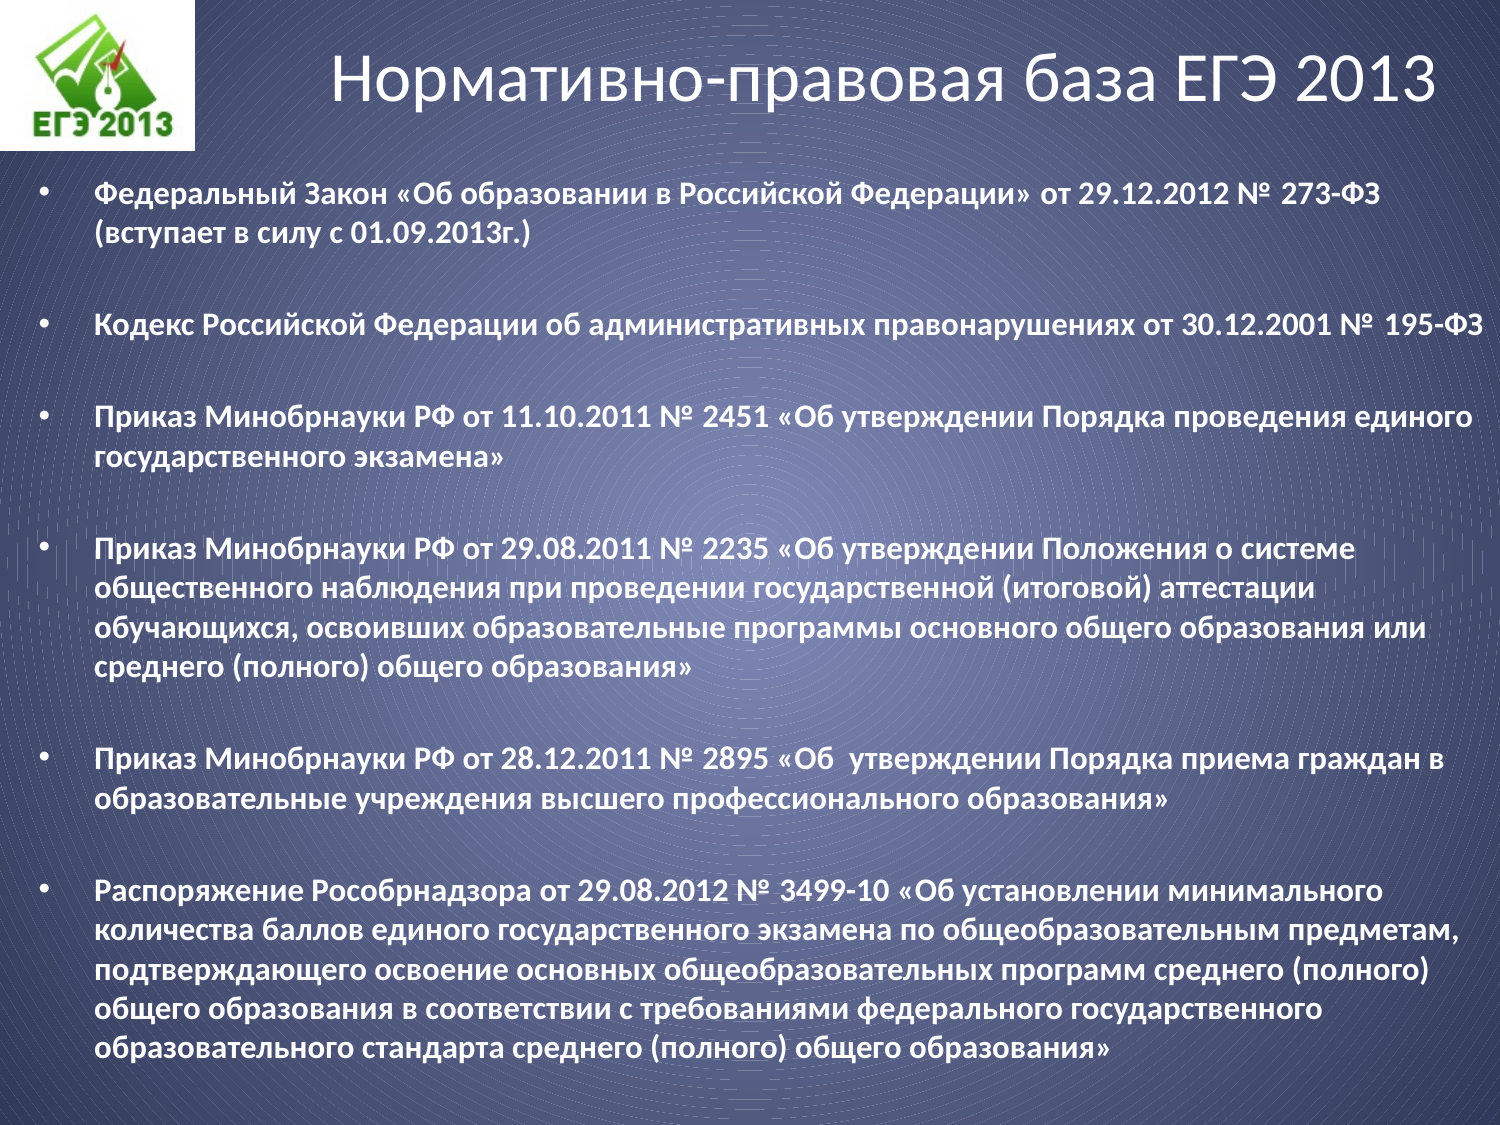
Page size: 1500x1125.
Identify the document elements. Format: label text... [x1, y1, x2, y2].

picture [0, 0, 195, 151]
list Федеральный Закон «Об образовании в Российской Федерации» от 29.12.2012 № 273-ФЗ (вступает в силу с 01.09.2013г.) Кодекс Российской Федерации об административных правонарушениях от 30.12.2001 № 195-ФЗ Приказ Минобрнауки РФ от 11.10.2011 № 2451 «Об утверждении Порядка проведения единого государственного экзамена» Приказ Минобрнауки РФ от 29.08.2011 № 2235 «Об утверждении Положения о системе общественного наблюдения при проведении государственной (итоговой) аттестации обучающихся, освоивших образовательные программы основного общего образования или среднего (полного) общего образования» Приказ Минобрнауки РФ от 28.12.2011 № 2895 «Об утверждении Порядка приема граждан в образовательные учреждения высшего профессионального образования» Распоряжение Рособрнадзора от 29.08.2012 № 3499-10 «Об установлении минимального количества баллов единого государственного экзамена по общеобразовательным предметам, подтверждающего освоение основных общеобразовательных программ среднего (полного) общего образования в соответствии с требованиями федерального государственного образовательного стандарта среднего (полного) общего образования» [23, 163, 1500, 1091]
text_box Нормативно-правовая база ЕГЭ 2013 [197, 0, 1454, 148]
